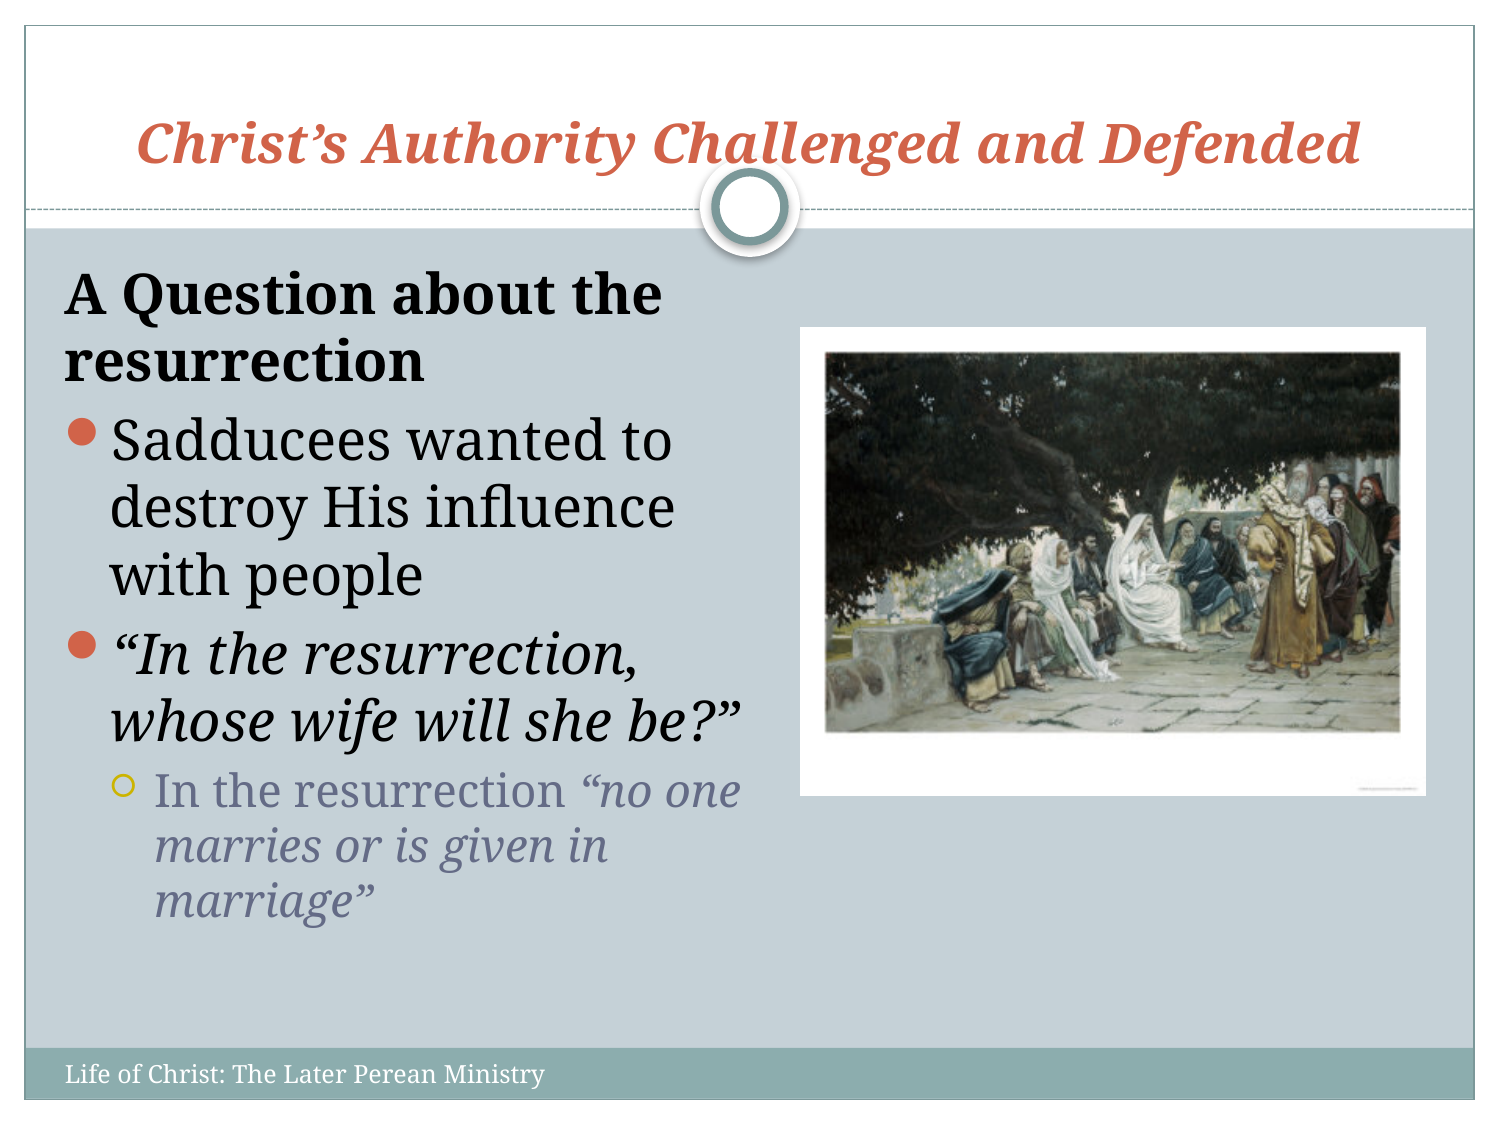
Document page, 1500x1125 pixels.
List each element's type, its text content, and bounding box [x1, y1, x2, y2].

footer Life of Christ: The Later Perean Ministry [50, 1051, 866, 1112]
title Christ’s Authority Challenged and Defended [49, 57, 1450, 182]
list A Question about the resurrection Sadducees wanted to destroy His influence with people “In the resurrection, whose wife will she be?” In the resurrection “no one marries or is given in marriage” [49, 250, 801, 1001]
picture [800, 326, 1426, 797]
